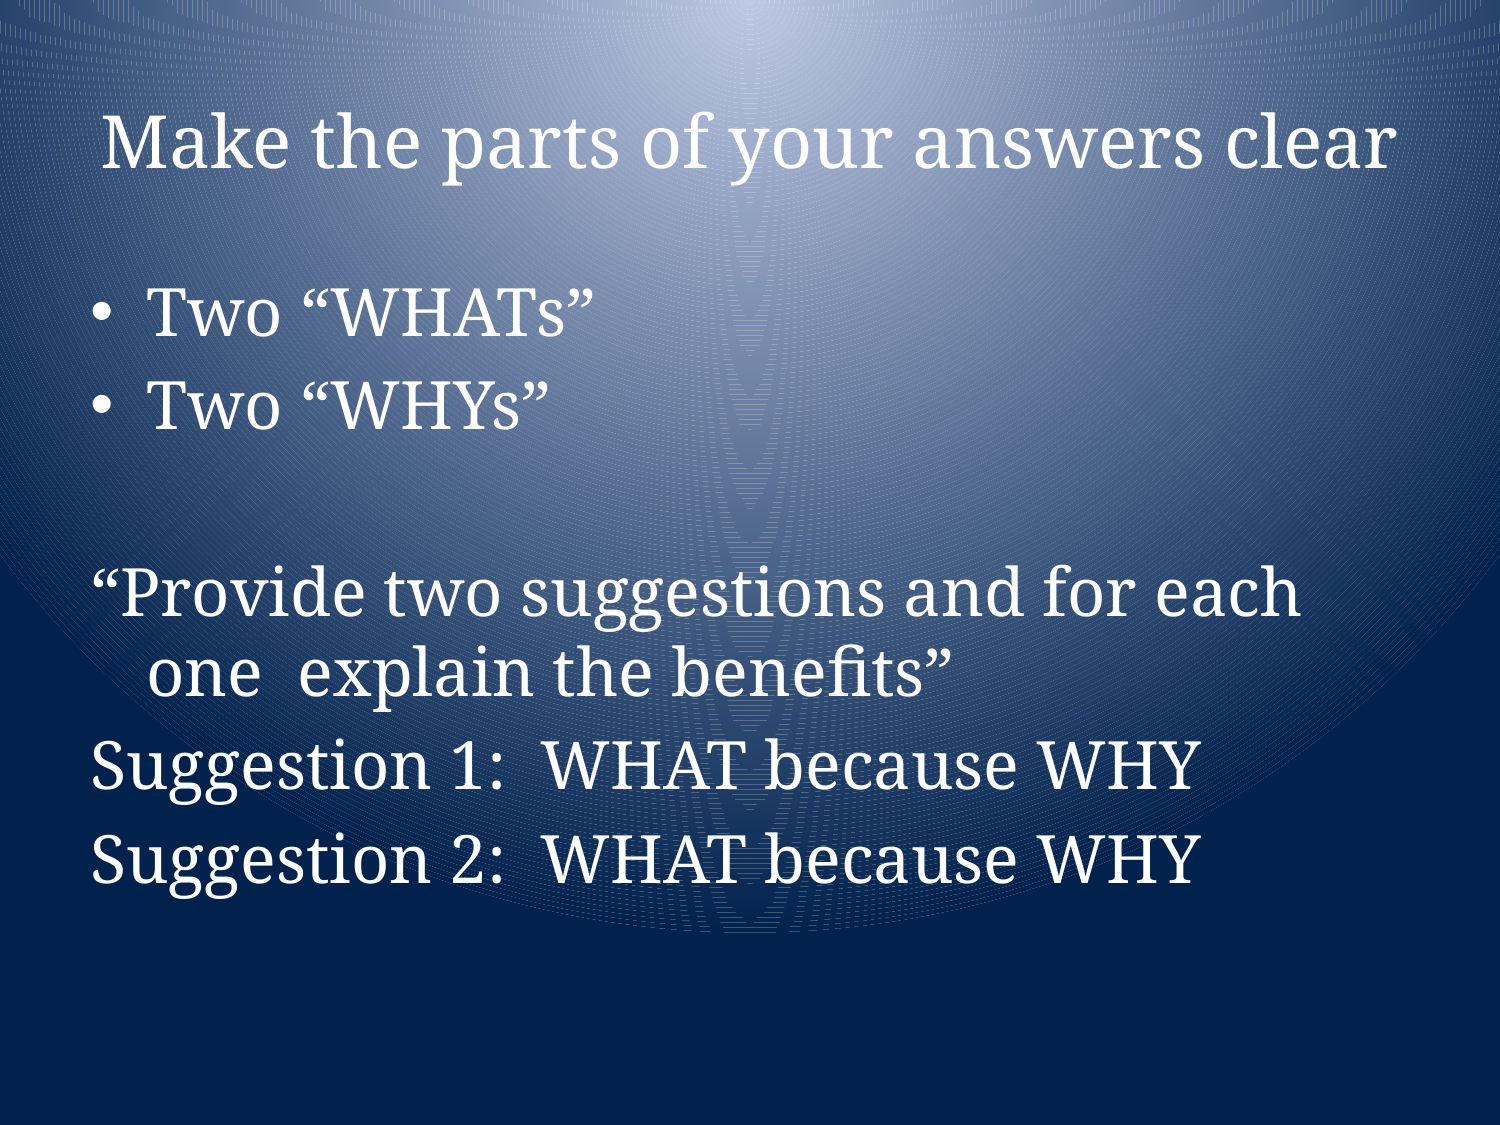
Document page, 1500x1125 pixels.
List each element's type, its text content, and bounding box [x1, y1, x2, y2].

list Two “WHATs” Two “WHYs” “Provide two suggestions and for each one explain the benefits” Suggestion 1: WHAT because WHY Suggestion 2: WHAT because WHY [75, 262, 1425, 1005]
title Make the parts of your answers clear [75, 45, 1425, 233]
